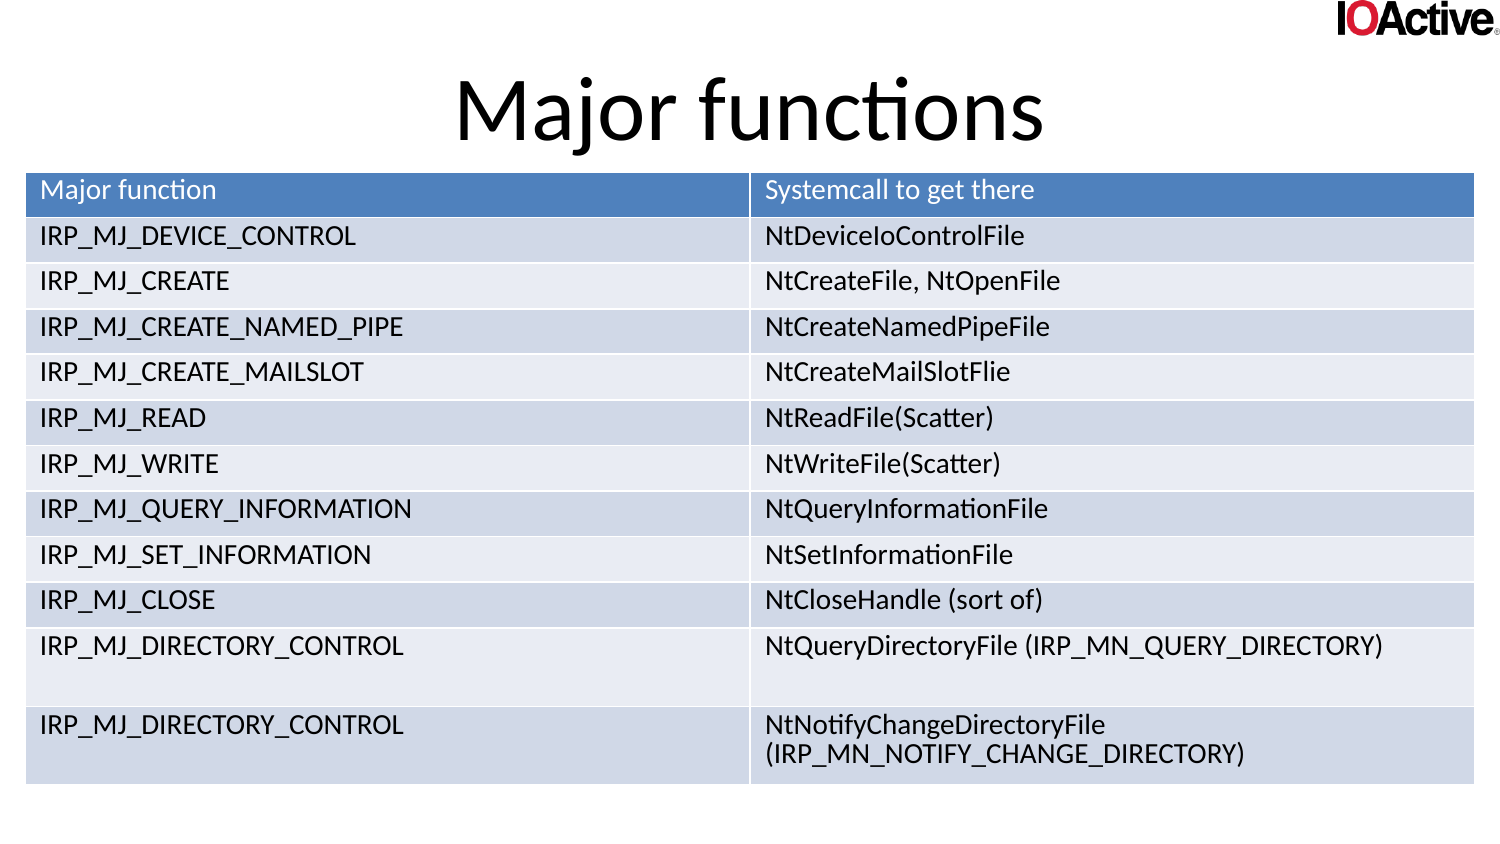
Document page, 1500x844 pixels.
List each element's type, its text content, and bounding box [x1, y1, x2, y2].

table_cell IRP_MJ_READ [26, 401, 749, 445]
picture [1337, 0, 1500, 36]
table_cell NtDeviceIoControlFile [751, 218, 1474, 262]
table_cell NtSetInformationFile [751, 537, 1474, 581]
table_cell NtQueryDirectoryFile (IRP_MN_QUERY_DIRECTORY) [751, 629, 1474, 706]
table_cell NtWriteFile(Scatter) [751, 446, 1474, 490]
table_cell IRP_MJ_CLOSE [26, 583, 749, 627]
table_cell NtCreateNamedPipeFile [751, 310, 1474, 353]
table_cell IRP_MJ_WRITE [26, 446, 749, 490]
table_cell NtCloseHandle (sort of) [751, 583, 1474, 627]
table_cell NtReadFile(Scatter) [751, 401, 1474, 445]
table_cell IRP_MJ_CREATE_MAILSLOT [26, 355, 749, 399]
table_cell IRP_MJ_DIRECTORY_CONTROL [26, 629, 749, 706]
table_header Systemcall to get there [751, 173, 1474, 217]
title Major functions [75, 33, 1425, 171]
table_cell IRP_MJ_DEVICE_CONTROL [26, 218, 749, 262]
table_cell NtNotifyChangeDirectoryFile (IRP_MN_NOTIFY_CHANGE_DIRECTORY) [751, 707, 1474, 784]
table_cell IRP_MJ_DIRECTORY_CONTROL [26, 707, 749, 784]
table_header Major function [26, 173, 749, 217]
table_cell NtCreateMailSlotFlie [751, 355, 1474, 399]
table_cell NtQueryInformationFile [751, 492, 1474, 536]
table_cell IRP_MJ_QUERY_INFORMATION [26, 492, 749, 536]
table_cell IRP_MJ_CREATE [26, 264, 749, 308]
table_cell NtCreateFile, NtOpenFile [751, 264, 1474, 308]
table_cell IRP_MJ_CREATE_NAMED_PIPE [26, 310, 749, 353]
table_cell IRP_MJ_SET_INFORMATION [26, 537, 749, 581]
